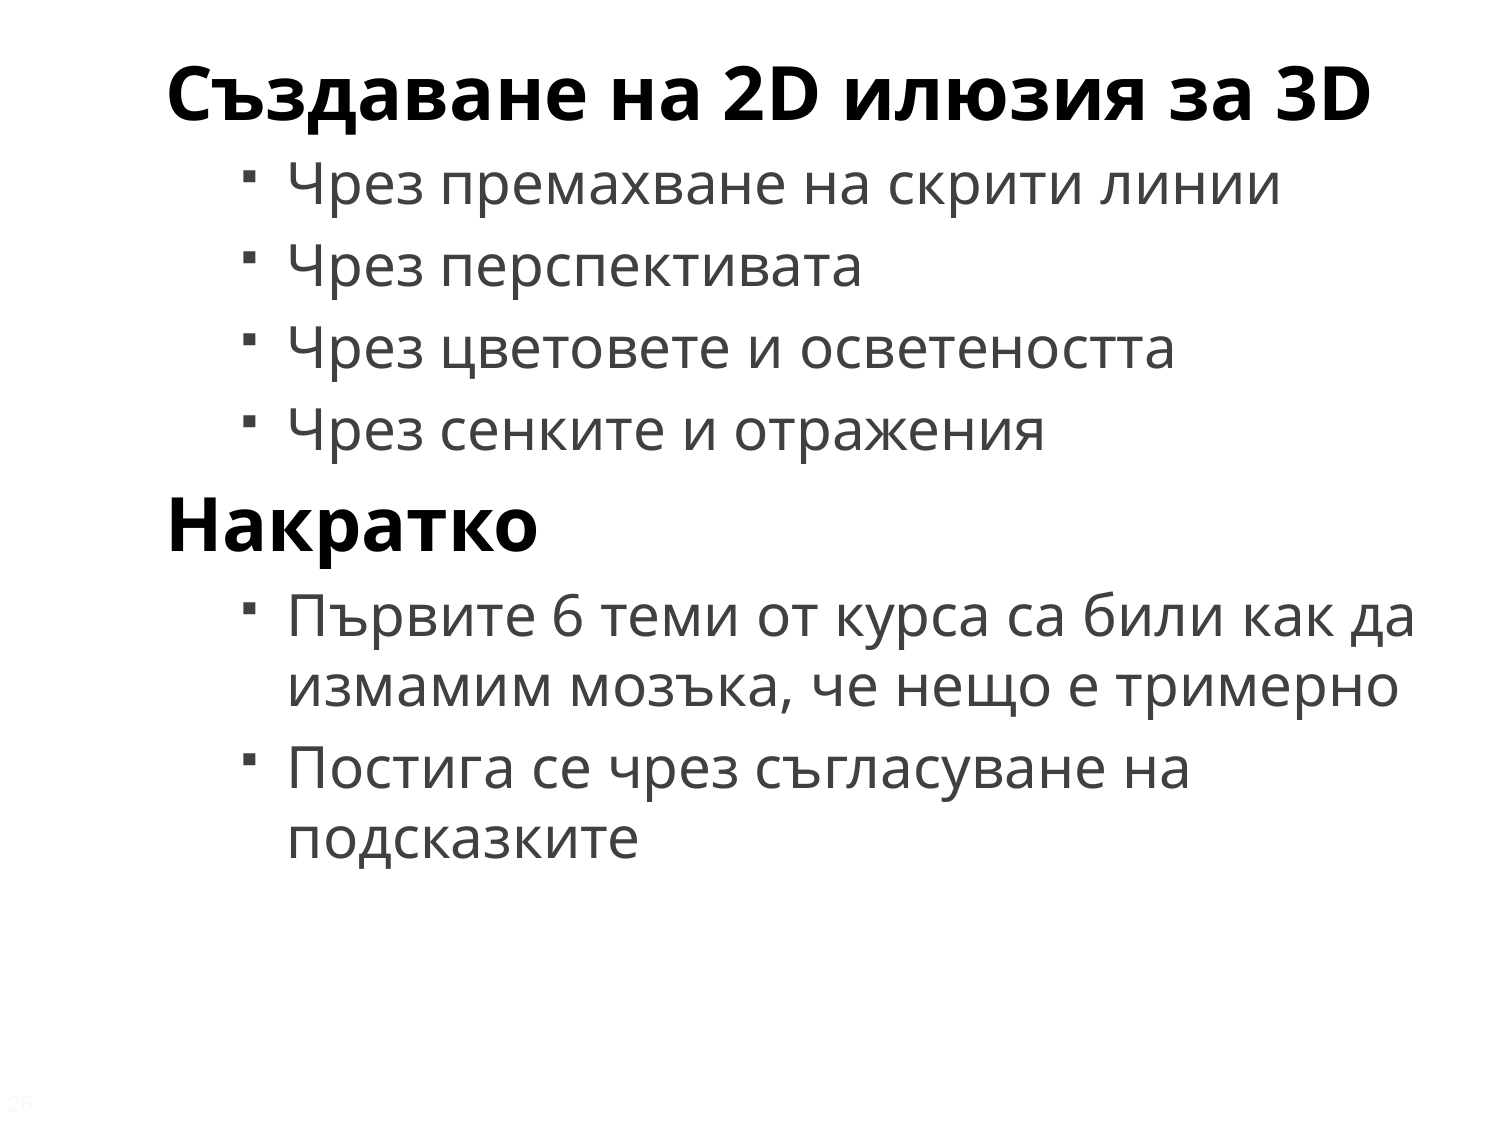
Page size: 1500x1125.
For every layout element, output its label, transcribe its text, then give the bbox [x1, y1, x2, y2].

list Създаване на 2D илюзия за 3D Чрез премахване на скрити линии Чрез перспективата Чрез цветовете и осветеността Чрез сенките и отражения Накратко Първите 6 теми от курса са били как да измамим мозъка, че нещо е тримерно Постига се чрез съгласуване на подсказките [150, 37, 1488, 1113]
